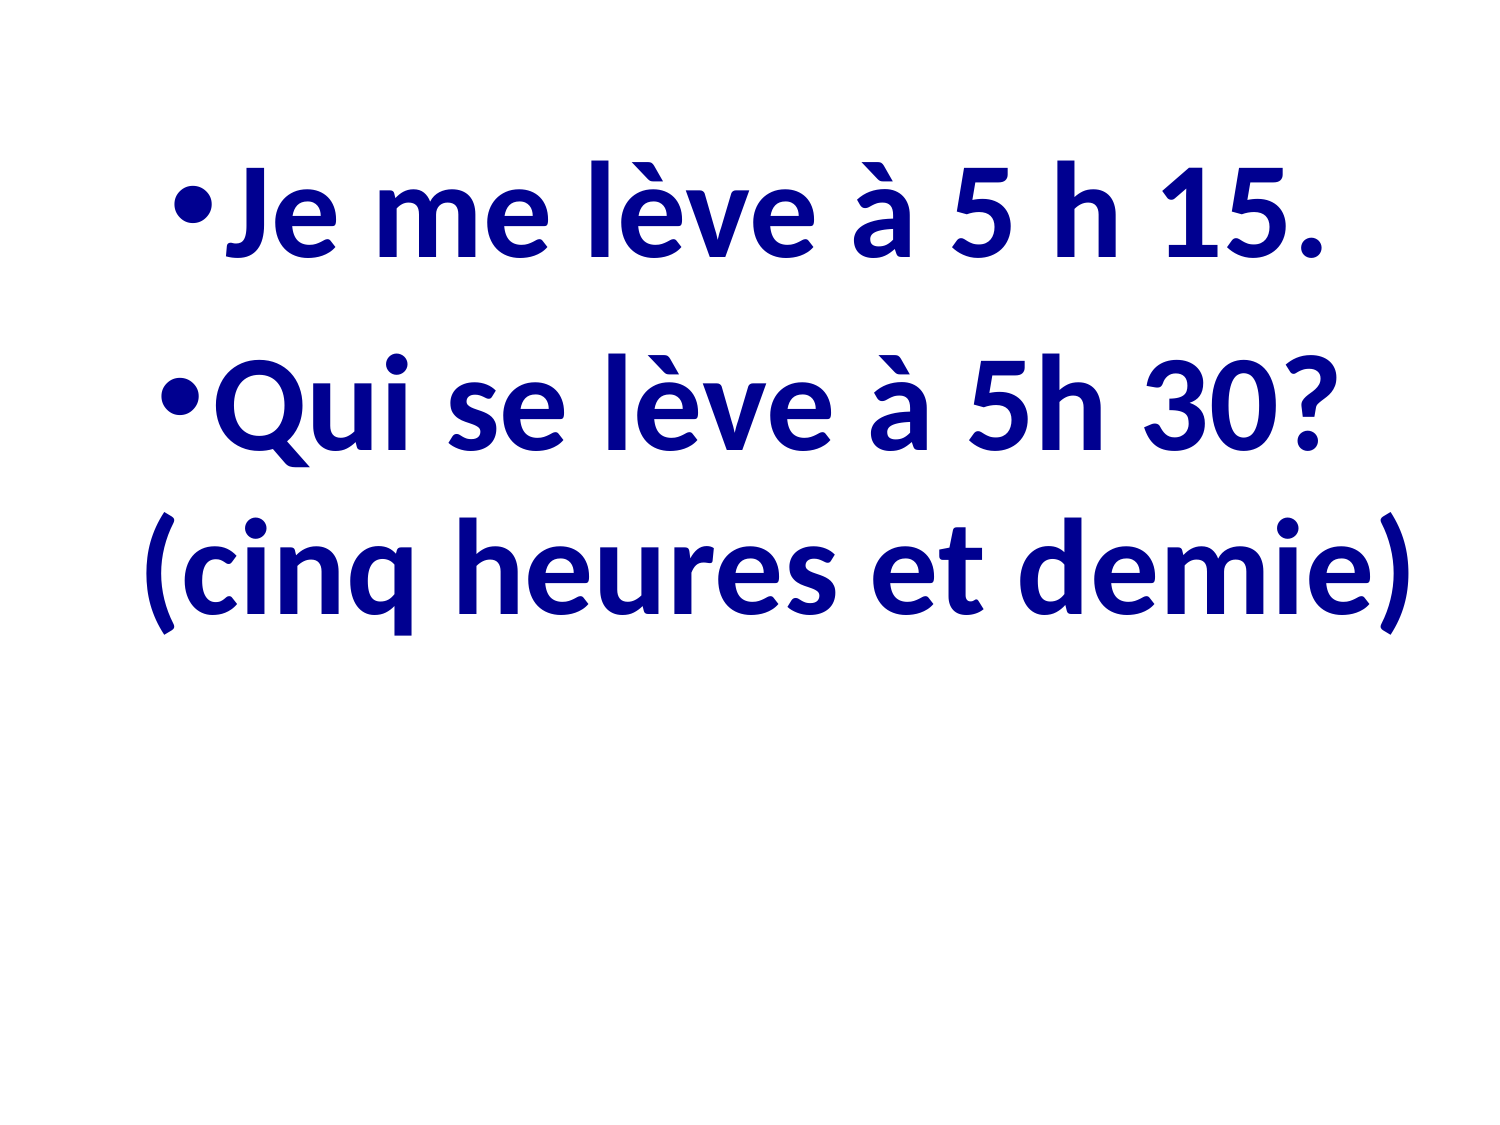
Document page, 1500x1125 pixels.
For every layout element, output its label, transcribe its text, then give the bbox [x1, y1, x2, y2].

list Je me lève à 5 h 15. Qui se lève à 5h 30? (cinq heures et demie) [12, 112, 1488, 388]
